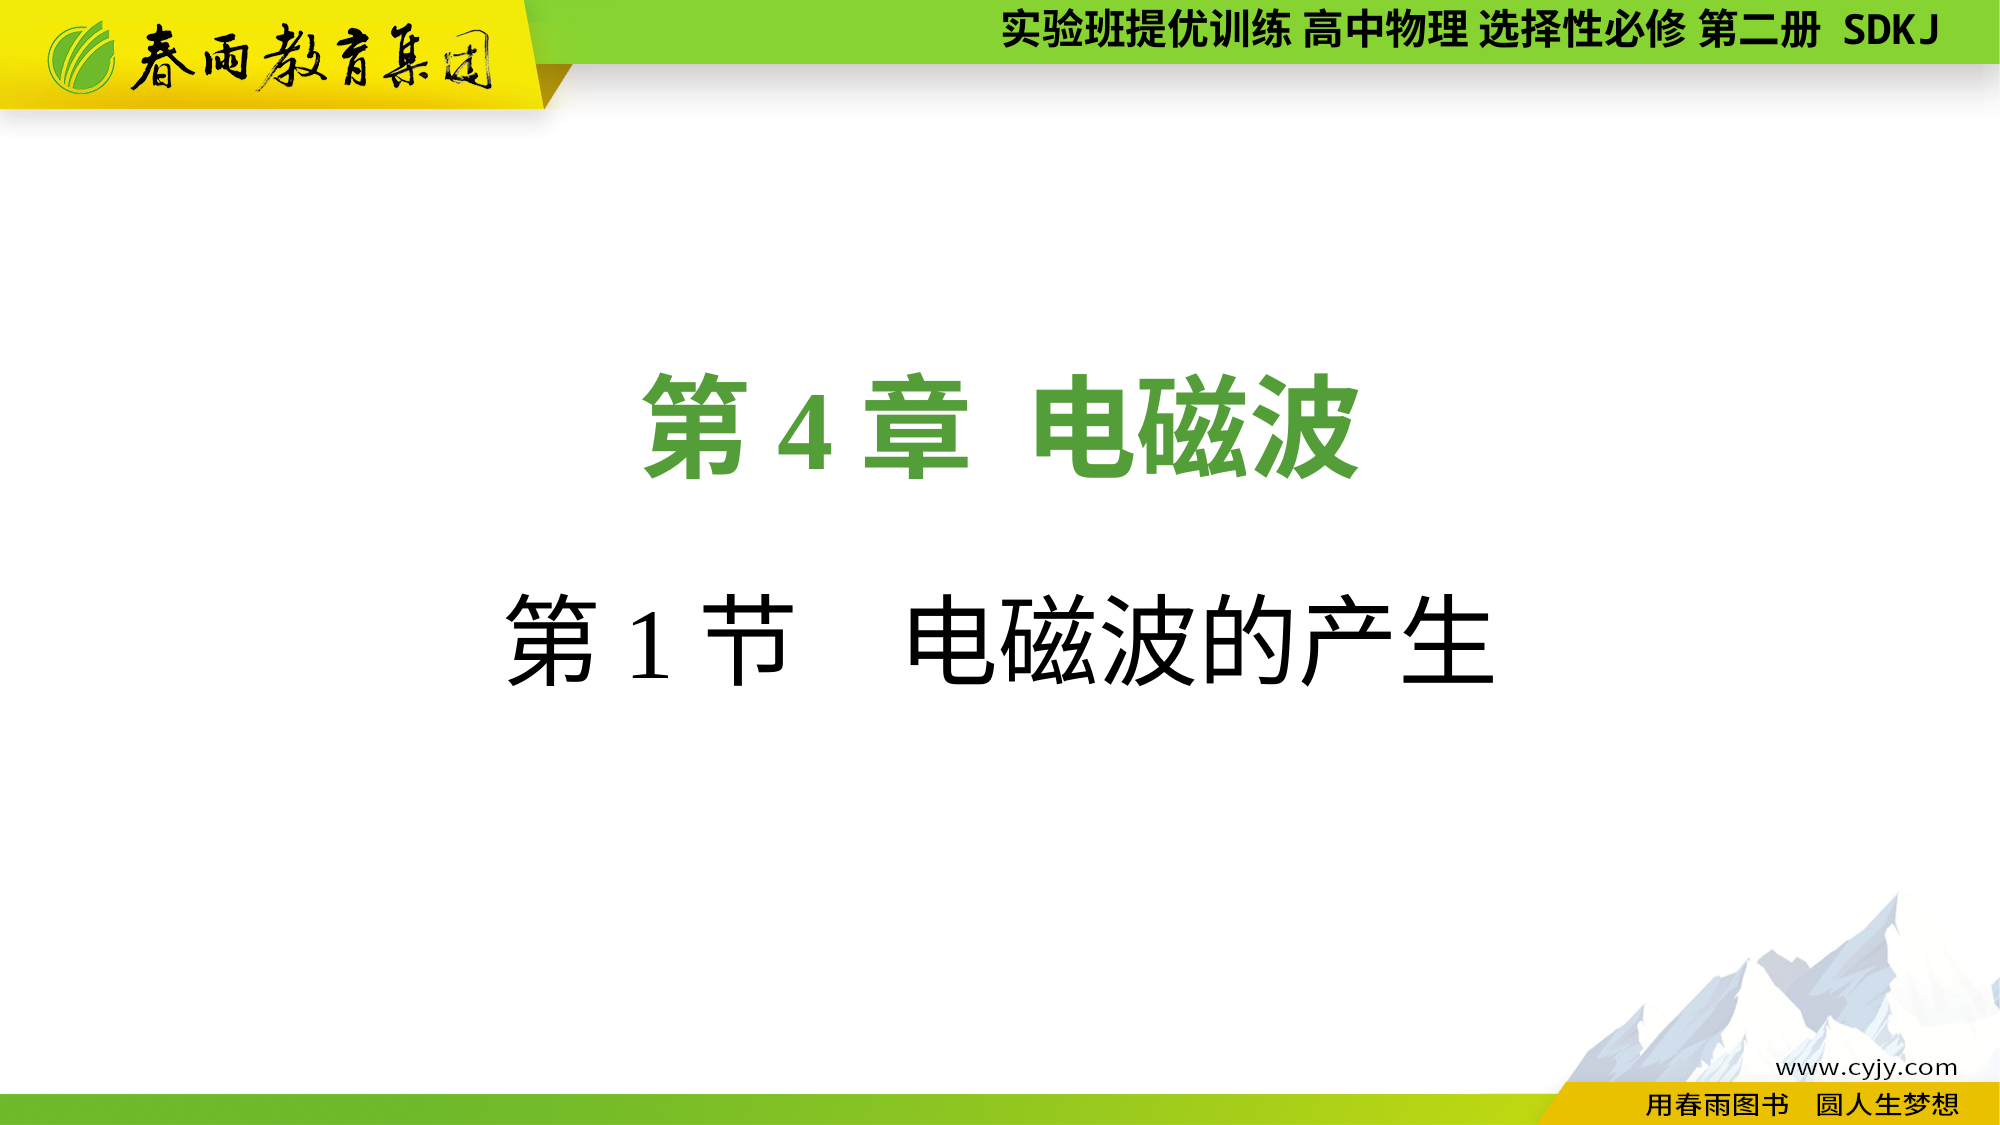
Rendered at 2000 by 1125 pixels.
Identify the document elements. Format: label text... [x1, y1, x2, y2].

text_box 第1节 电磁波的产生 [54, 511, 1946, 706]
text_box 第4章 电磁波 [54, 282, 1946, 500]
picture [0, 0, 2000, 1125]
